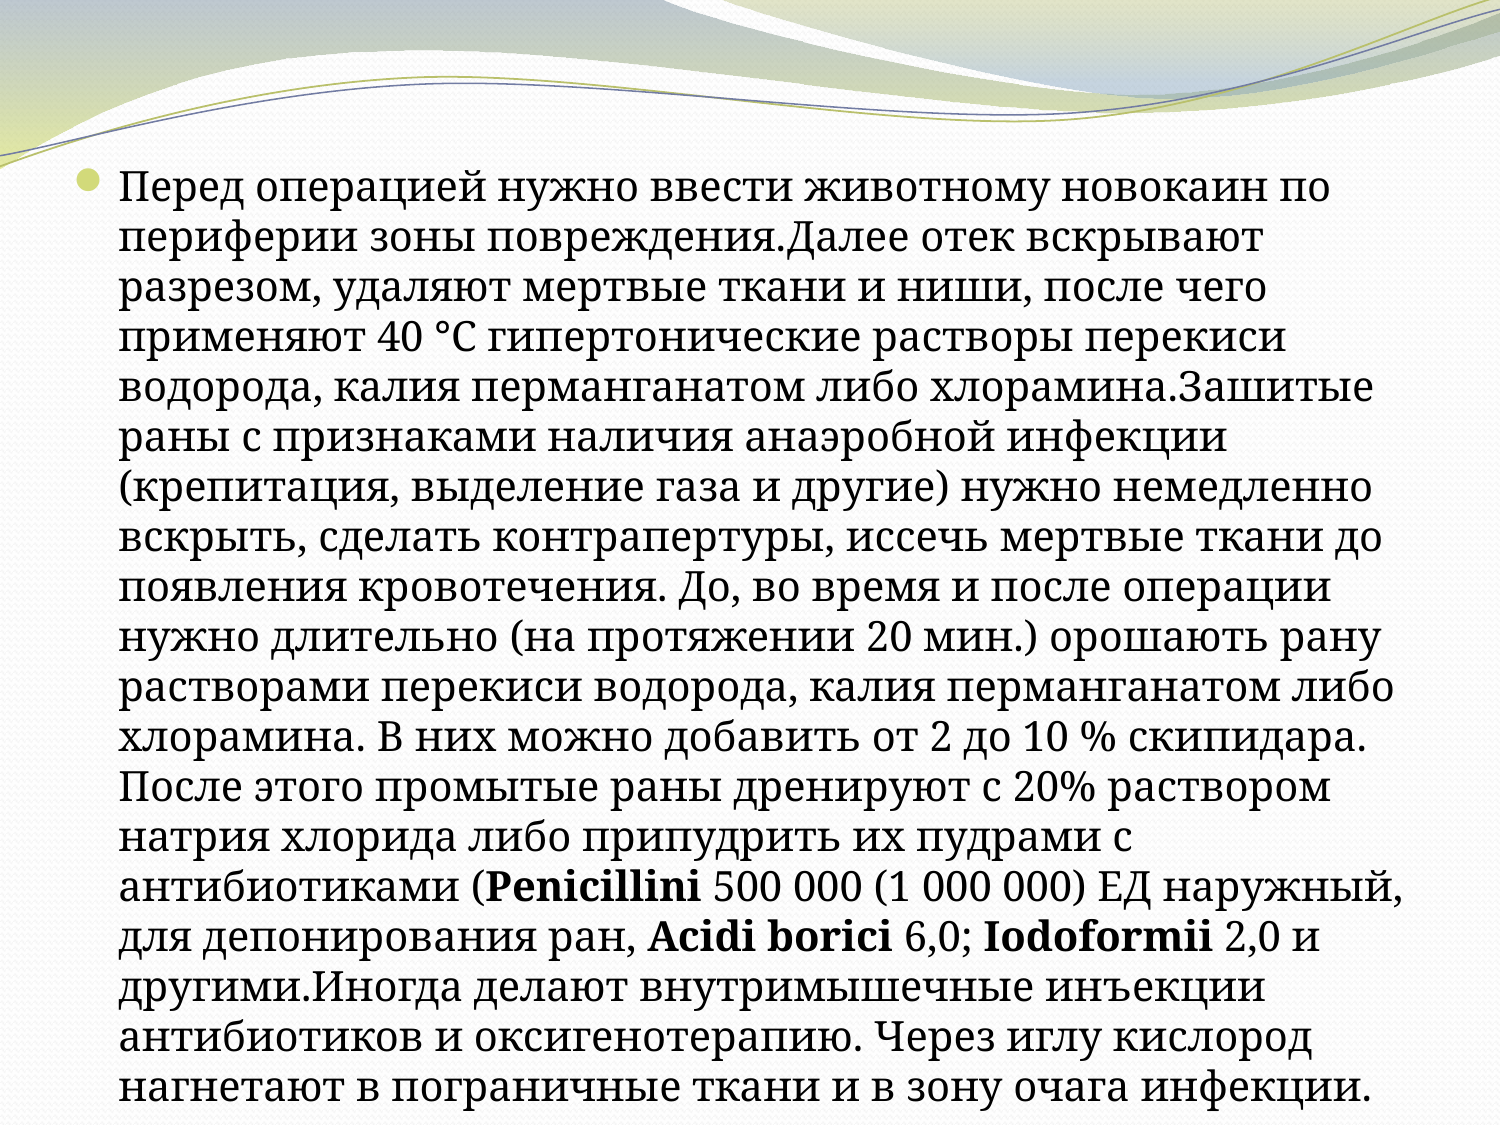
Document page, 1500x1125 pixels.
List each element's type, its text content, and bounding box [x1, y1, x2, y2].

list Перед операцией нужно ввести животному новокаин по периферии зоны повреждения.Далее отек вскрывают разрезом, удаляют мертвые ткани и ниши, после чего применяют 40 °С гипертонические растворы перекиси водорода, калия перманганатом либо хлорамина.Зашитые раны с признаками наличия анаэробной инфекции (крепитация, выделение газа и другие) нужно немедленно вскрыть, сделать контрапертуры, иссечь мертвые ткани до появления кровотечения. До, во время и после операции нужно длительно (на протяжении 20 мин.) орошають рану растворами перекиси водорода, калия перманганатом либо хлорамина. В них можно добавить от 2 до 10 % скипидара. После этого промытые раны дренируют с 20% раствором натрия хлорида либо припудрить их пудрами с антибиотиками (Penicillini 500 000 (1 000 000) ЕД наружный, для депонирования ран, Acidi borici 6,0; Iodoformii 2,0 и другими.Иногда делают внутримышечные инъекции антибиотиков и оксигенотерапию. Через иглу кислород нагнетают в пограничные ткани и в зону очага инфекции. [58, 152, 1425, 1038]
